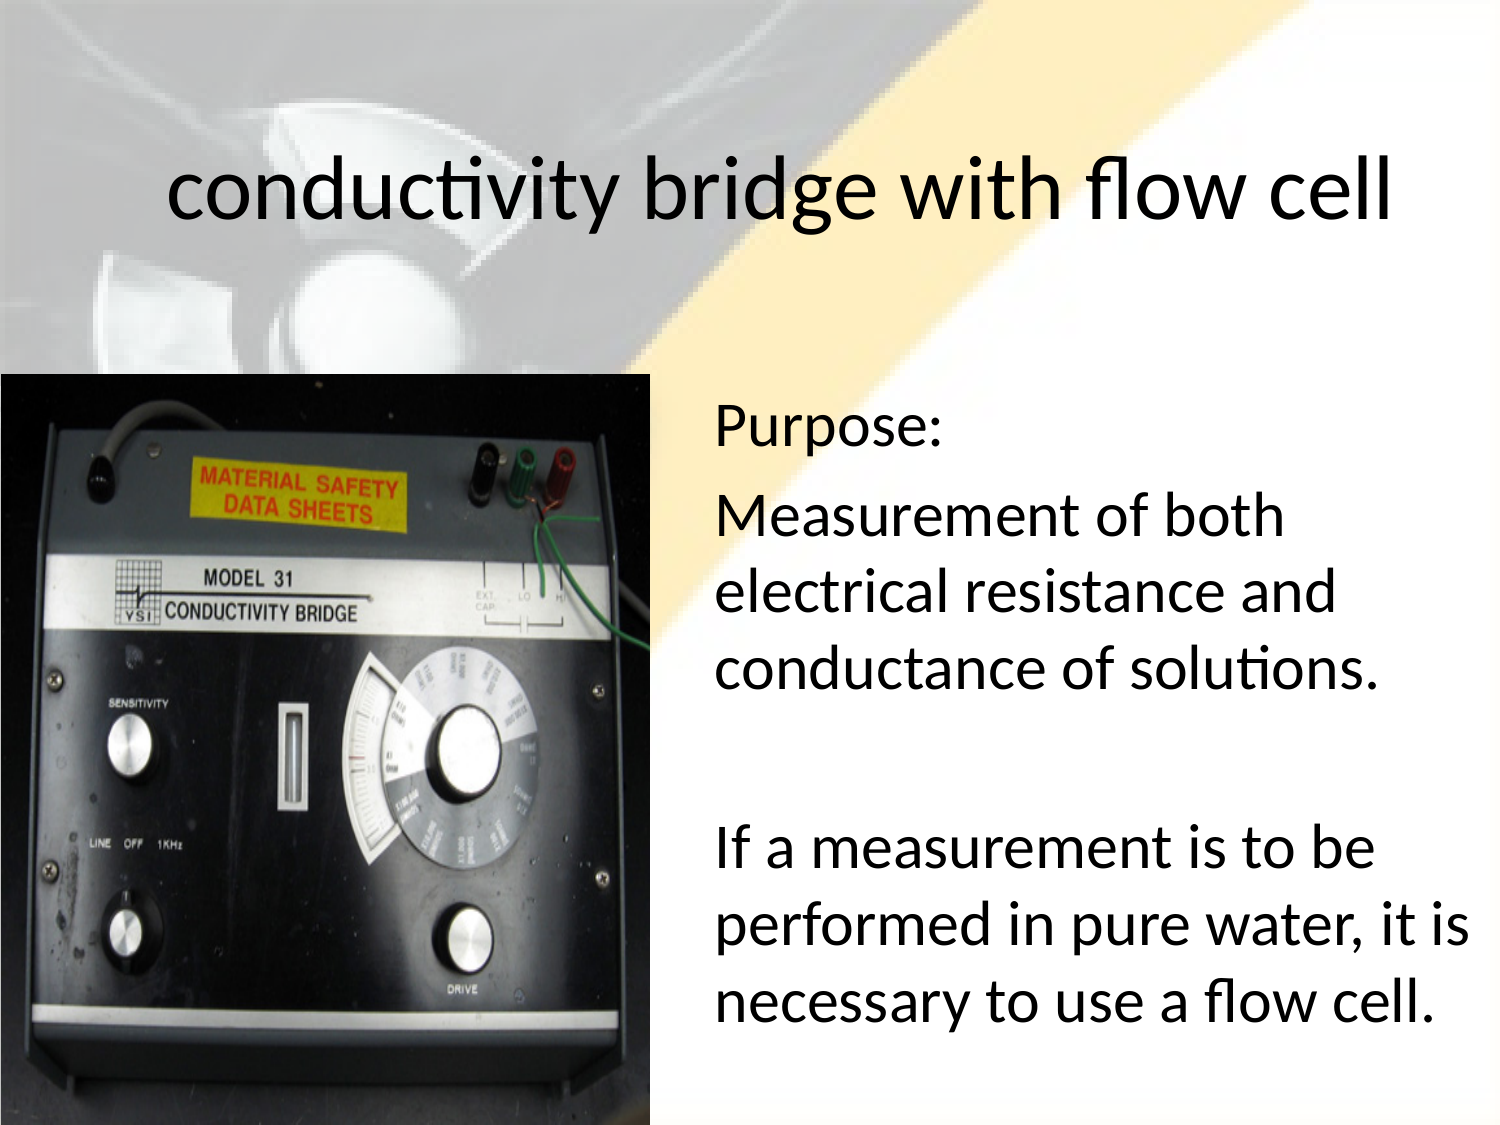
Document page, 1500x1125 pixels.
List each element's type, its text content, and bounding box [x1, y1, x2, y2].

title conductivity bridge with flow cell [87, 62, 1475, 304]
picture [1, 374, 651, 1125]
subtitle Purpose: Measurement of both electrical resistance and conductance of solutions. If a measurement is to be performed in pure water, it is necessary to use a flow cell. [699, 375, 1488, 1125]
